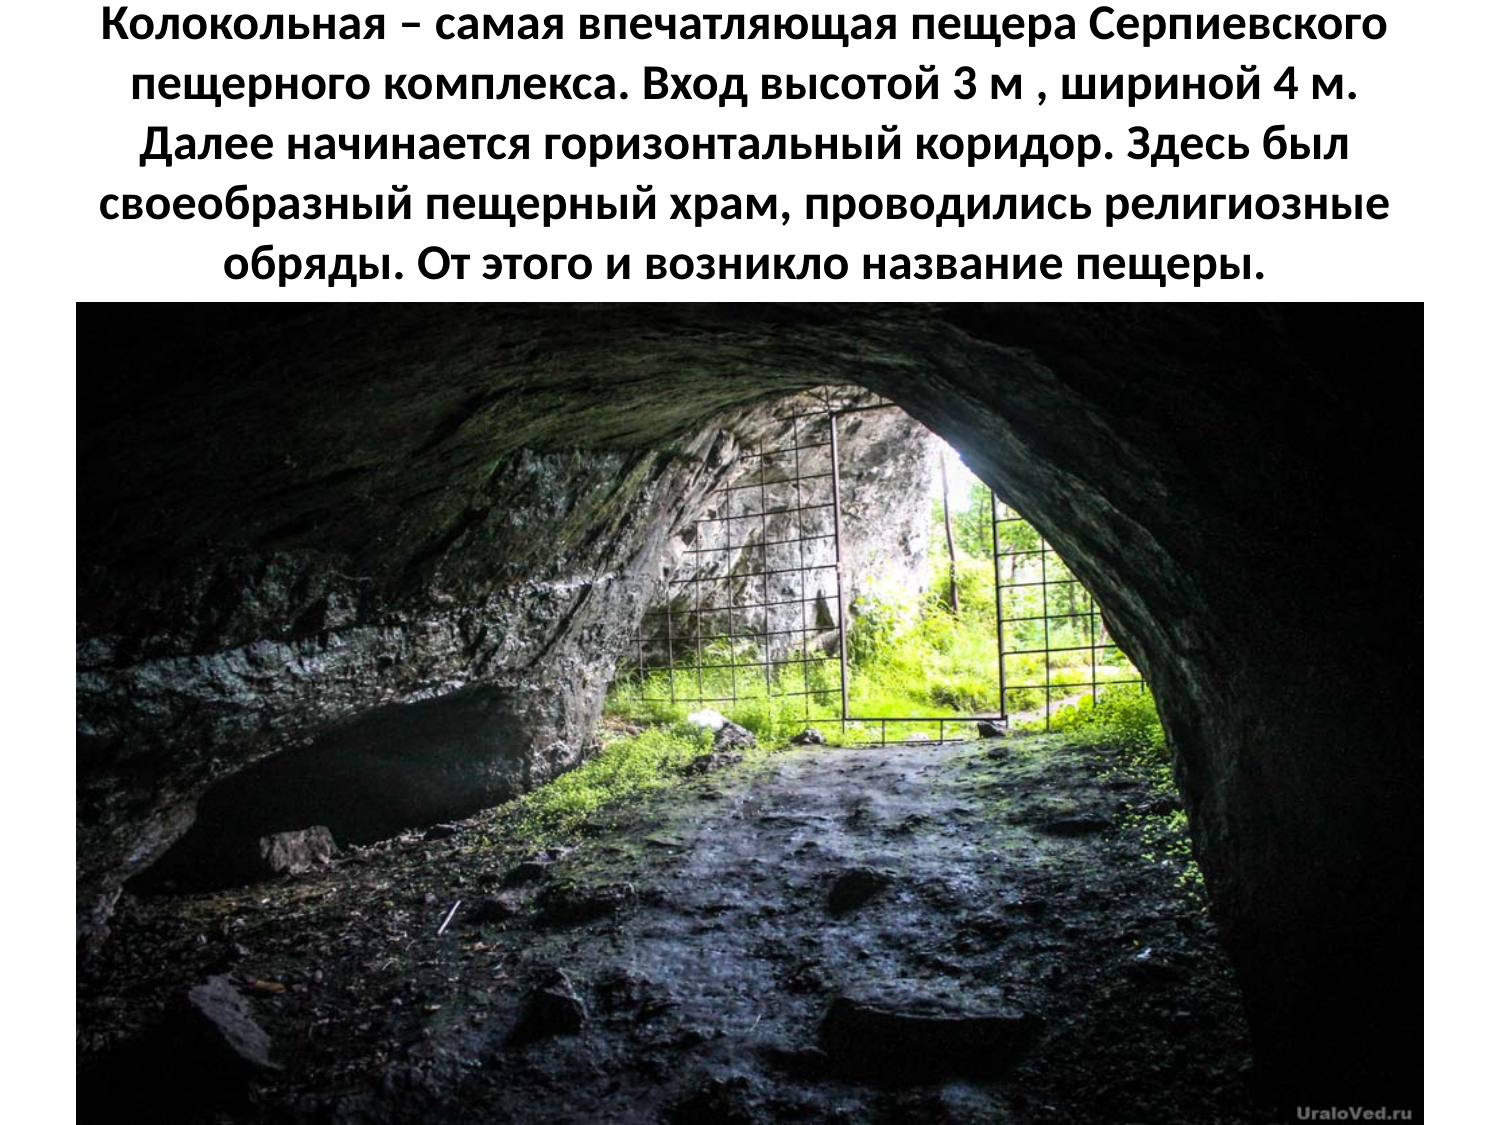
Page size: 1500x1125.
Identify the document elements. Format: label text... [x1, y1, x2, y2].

title Колокольная – самая впечатляющая пещера Серпиевского пещерного комплекса. Вход высотой 3 м , шириной 4 м. Далее начинается горизонтальный коридор. Здесь был своеобразный пещерный храм, проводились религиозные обряды. От этого и возникло название пещеры. [64, 0, 1425, 279]
picture [76, 302, 1424, 1125]
